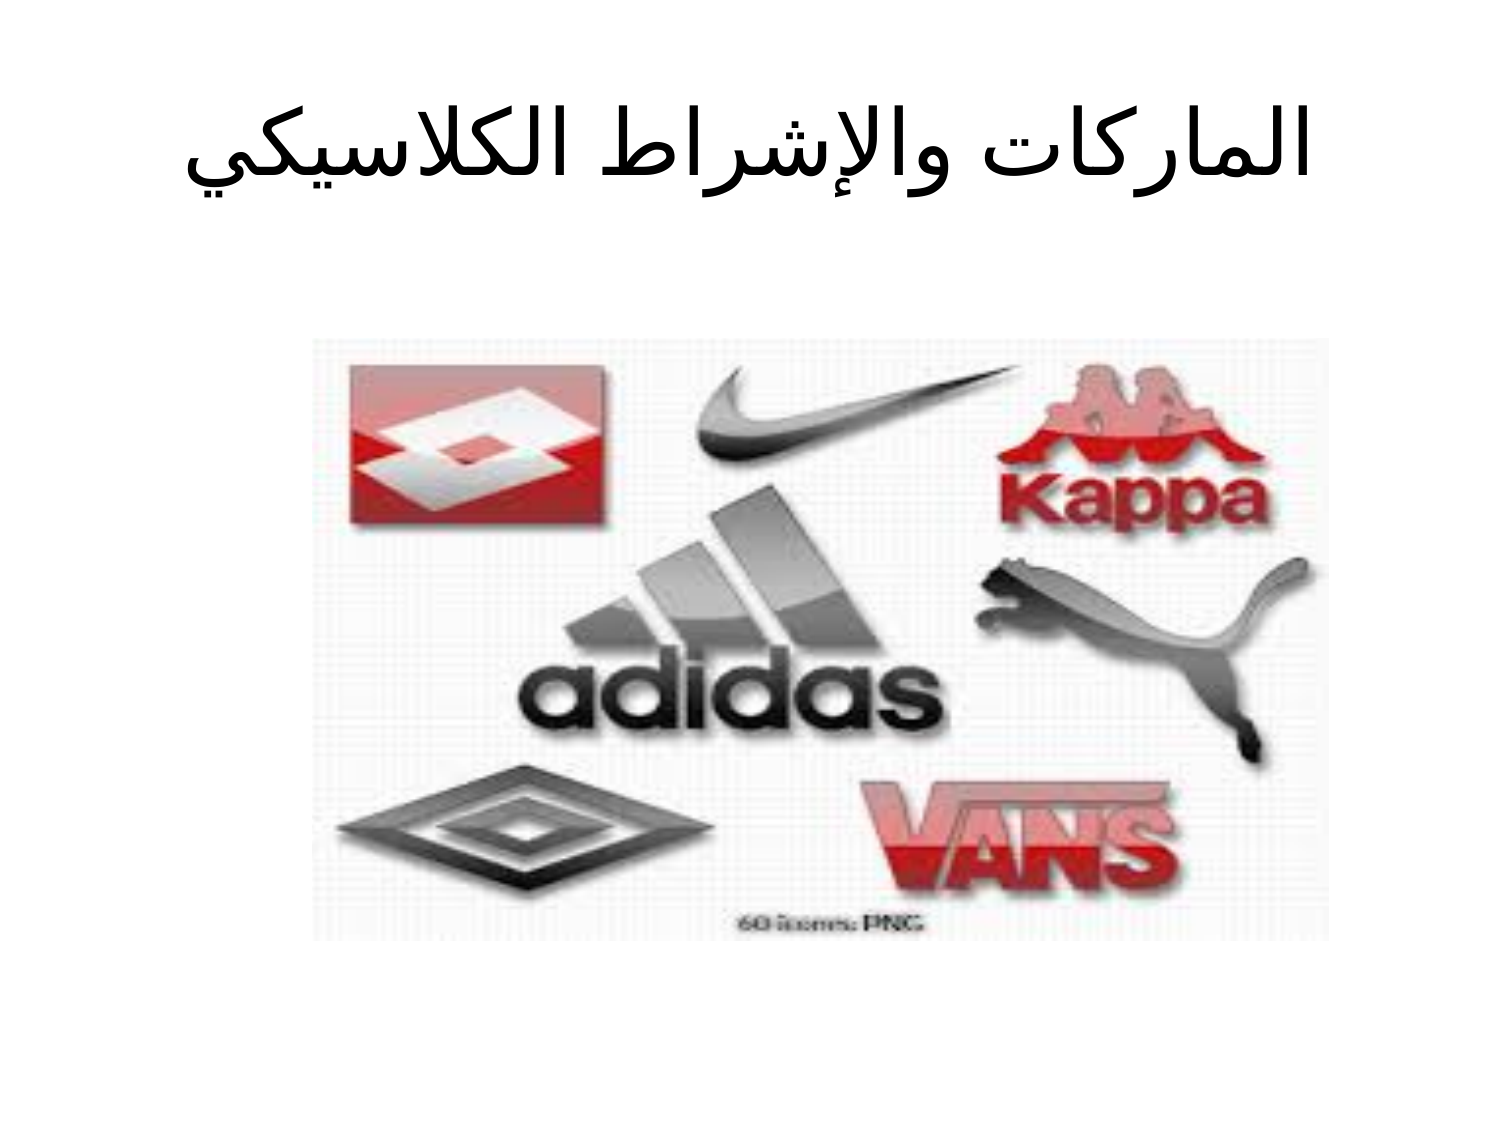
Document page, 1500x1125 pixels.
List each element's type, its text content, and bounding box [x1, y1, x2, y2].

title الماركات والإشراط الكلاسيكي [75, 45, 1425, 233]
picture [312, 337, 1329, 941]
